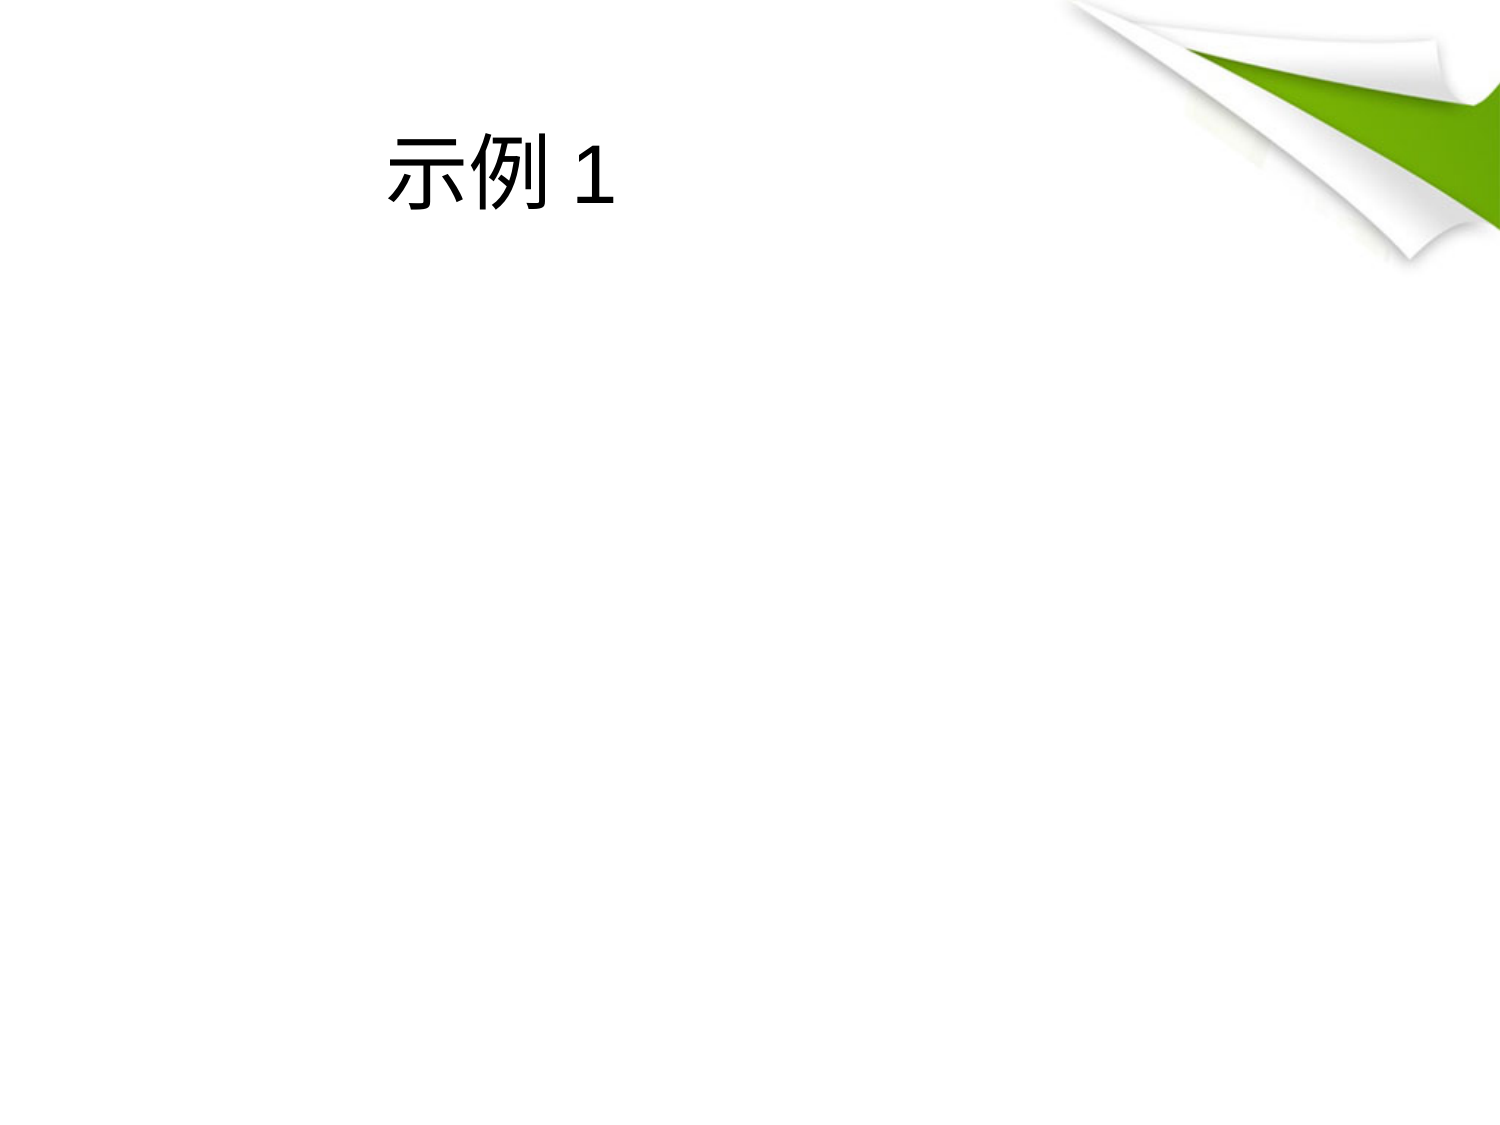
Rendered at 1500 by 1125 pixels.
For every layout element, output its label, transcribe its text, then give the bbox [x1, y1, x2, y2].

text_box 示例1 [370, 112, 1096, 228]
picture [0, 0, 1500, 1125]
